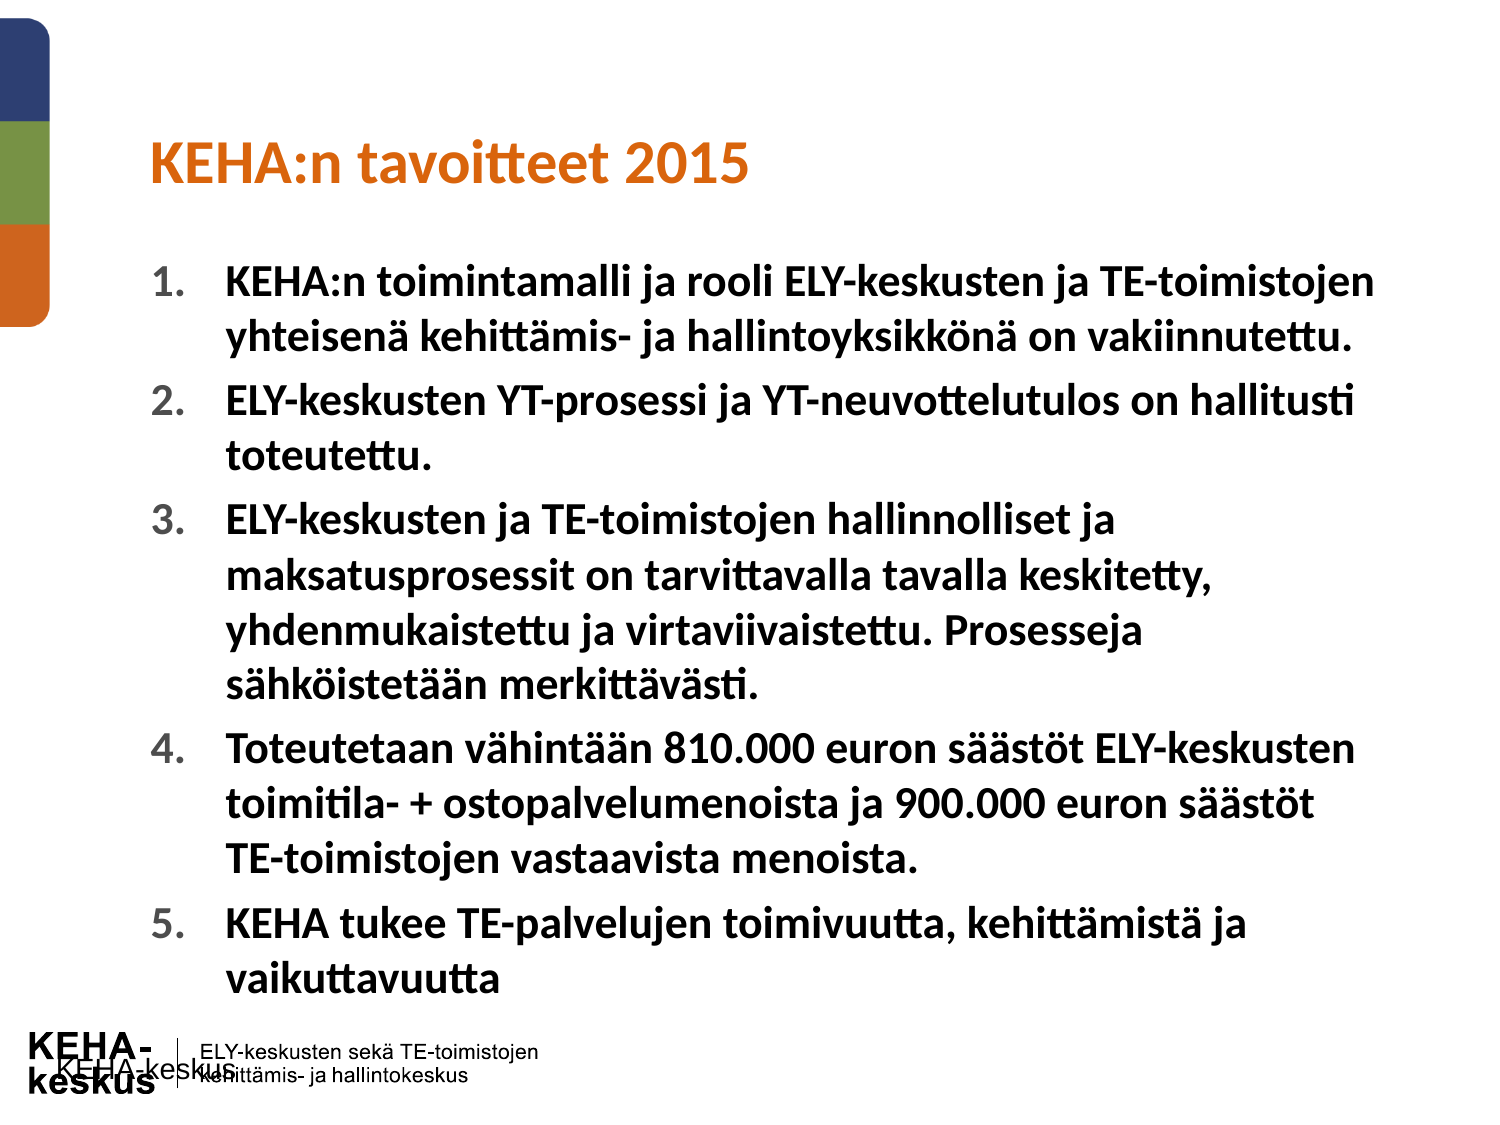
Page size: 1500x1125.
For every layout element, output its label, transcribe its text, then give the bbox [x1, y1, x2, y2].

footer KEHA-keskus [41, 1042, 1085, 1103]
picture [0, 18, 50, 327]
title KEHA:n tavoitteet 2015 [135, 113, 1412, 220]
list KEHA:n toimintamalli ja rooli ELY-keskusten ja TE-toimistojen yhteisenä kehittämis- ja hallintoyksikkönä on vakiinnutettu. ELY-keskusten YT-prosessi ja YT-neuvottelutulos on hallitusti toteutettu. ELY-keskusten ja TE-toimistojen hallinnolliset ja maksatusprosessit on tarvittavalla tavalla keskitetty, yhdenmukaistettu ja virtaviivaistettu. Prosesseja sähköistetään merkittävästi. Toteutetaan vähintään 810.000 euron säästöt ELY-keskusten toimitila- + ostopalvelumenoista ja 900.000 euron säästöt TE-toimistojen vastaavista menoista. KEHA tukee TE-palvelujen toimivuutta, kehittämistä ja vaikuttavuutta [135, 243, 1413, 1071]
